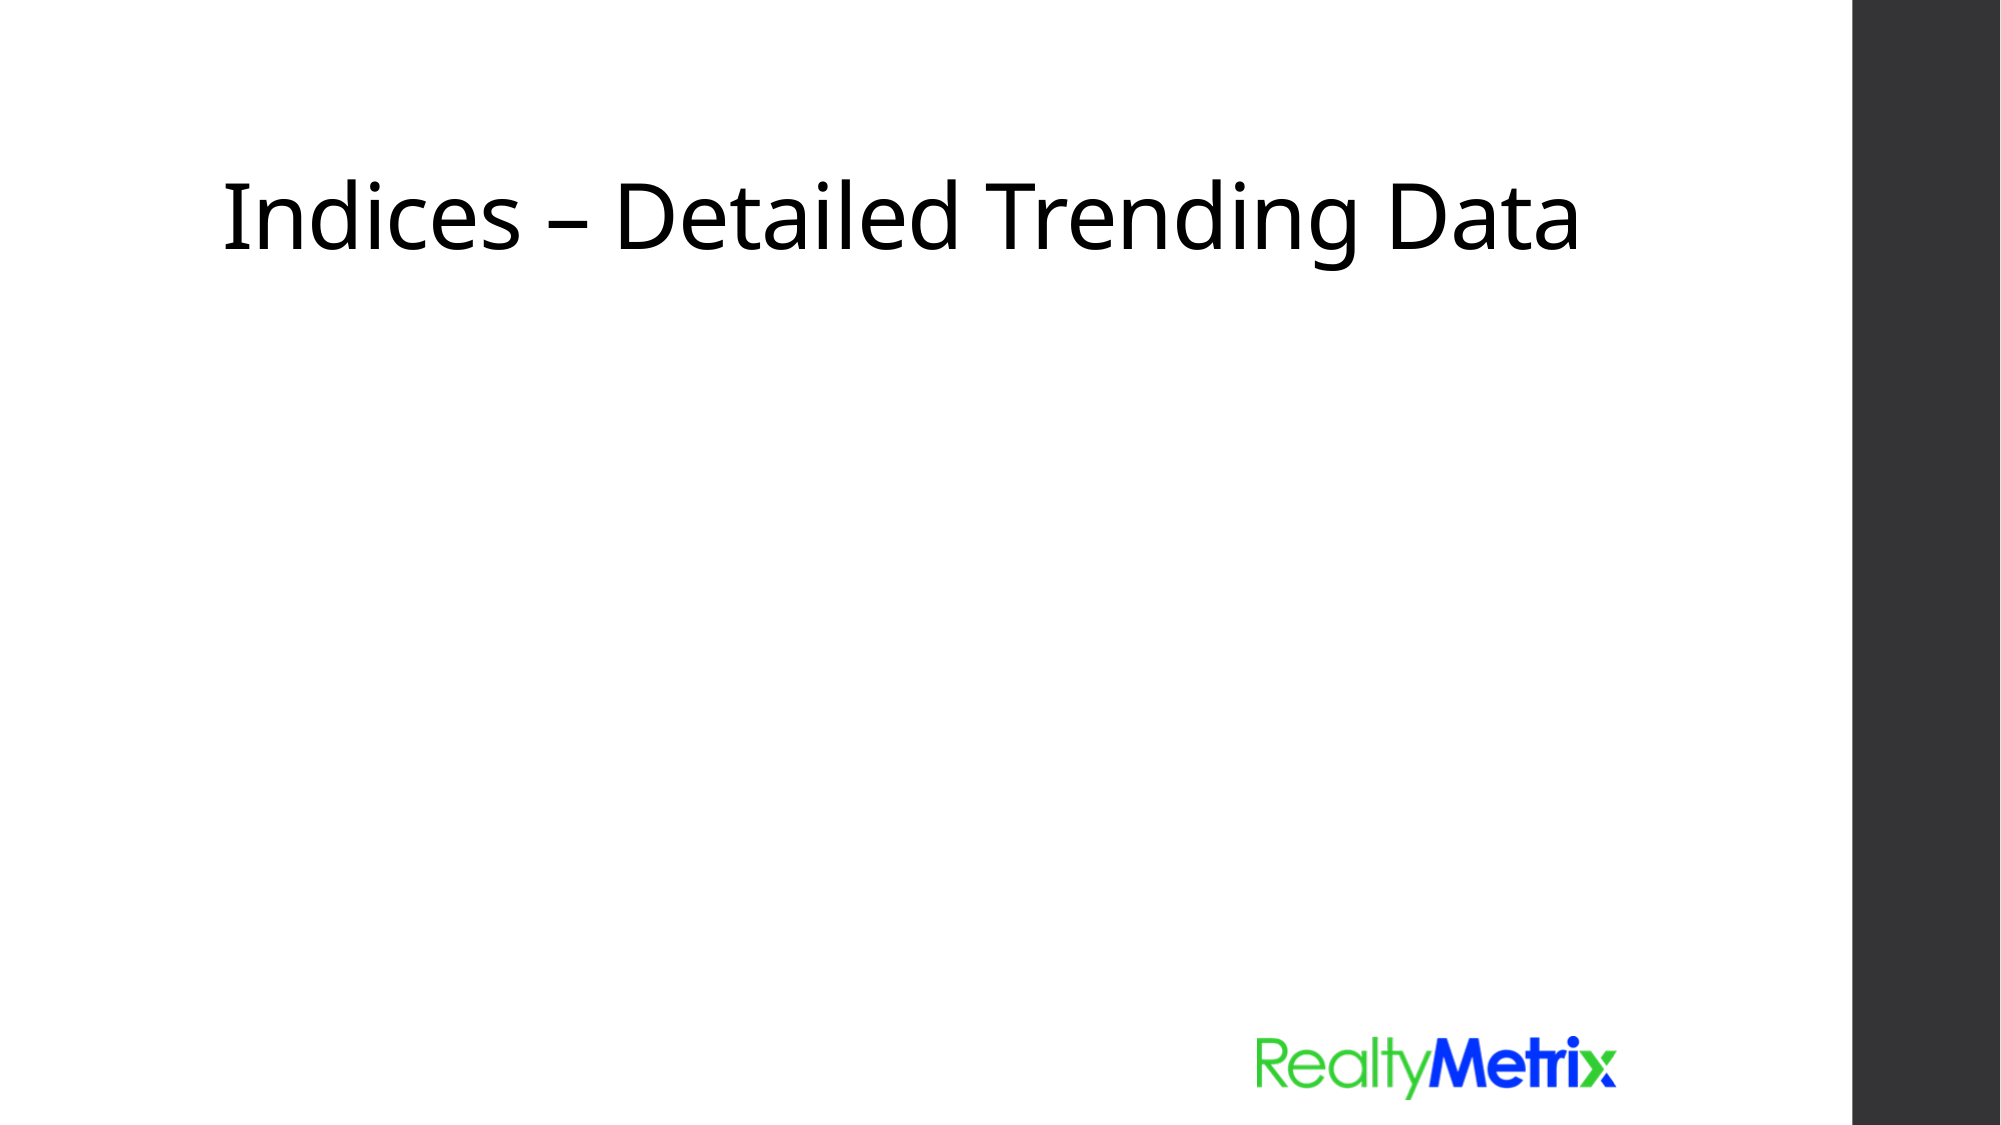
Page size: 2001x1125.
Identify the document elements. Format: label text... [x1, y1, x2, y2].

title Indices – Detailed Trending Data [206, 60, 1797, 278]
picture [1257, 1036, 1618, 1100]
